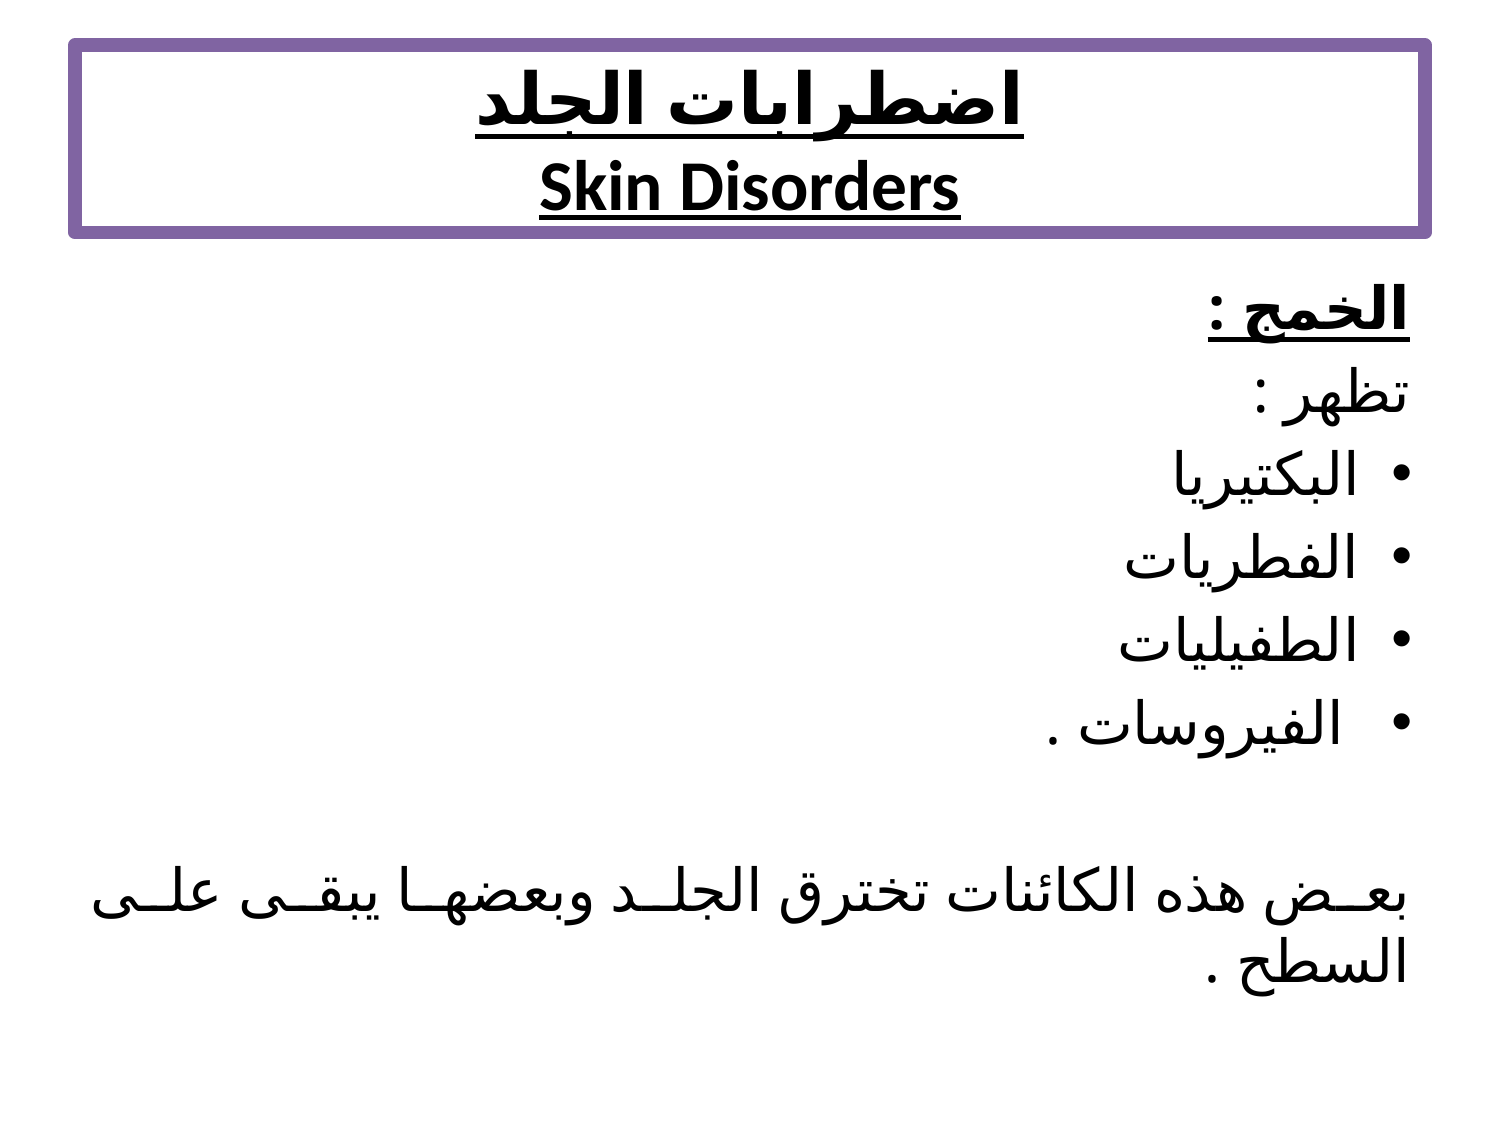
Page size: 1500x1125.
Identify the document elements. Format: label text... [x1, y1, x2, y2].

list الخمج : تظهر : البكتيريا الفطريات الطفيليات الفيروسات . بعض هذه الكائنات تخترق الجلد وبعضها يبقى على السطح . [75, 262, 1425, 1005]
title اضطرابات الجلد Skin Disorders [75, 45, 1425, 233]
